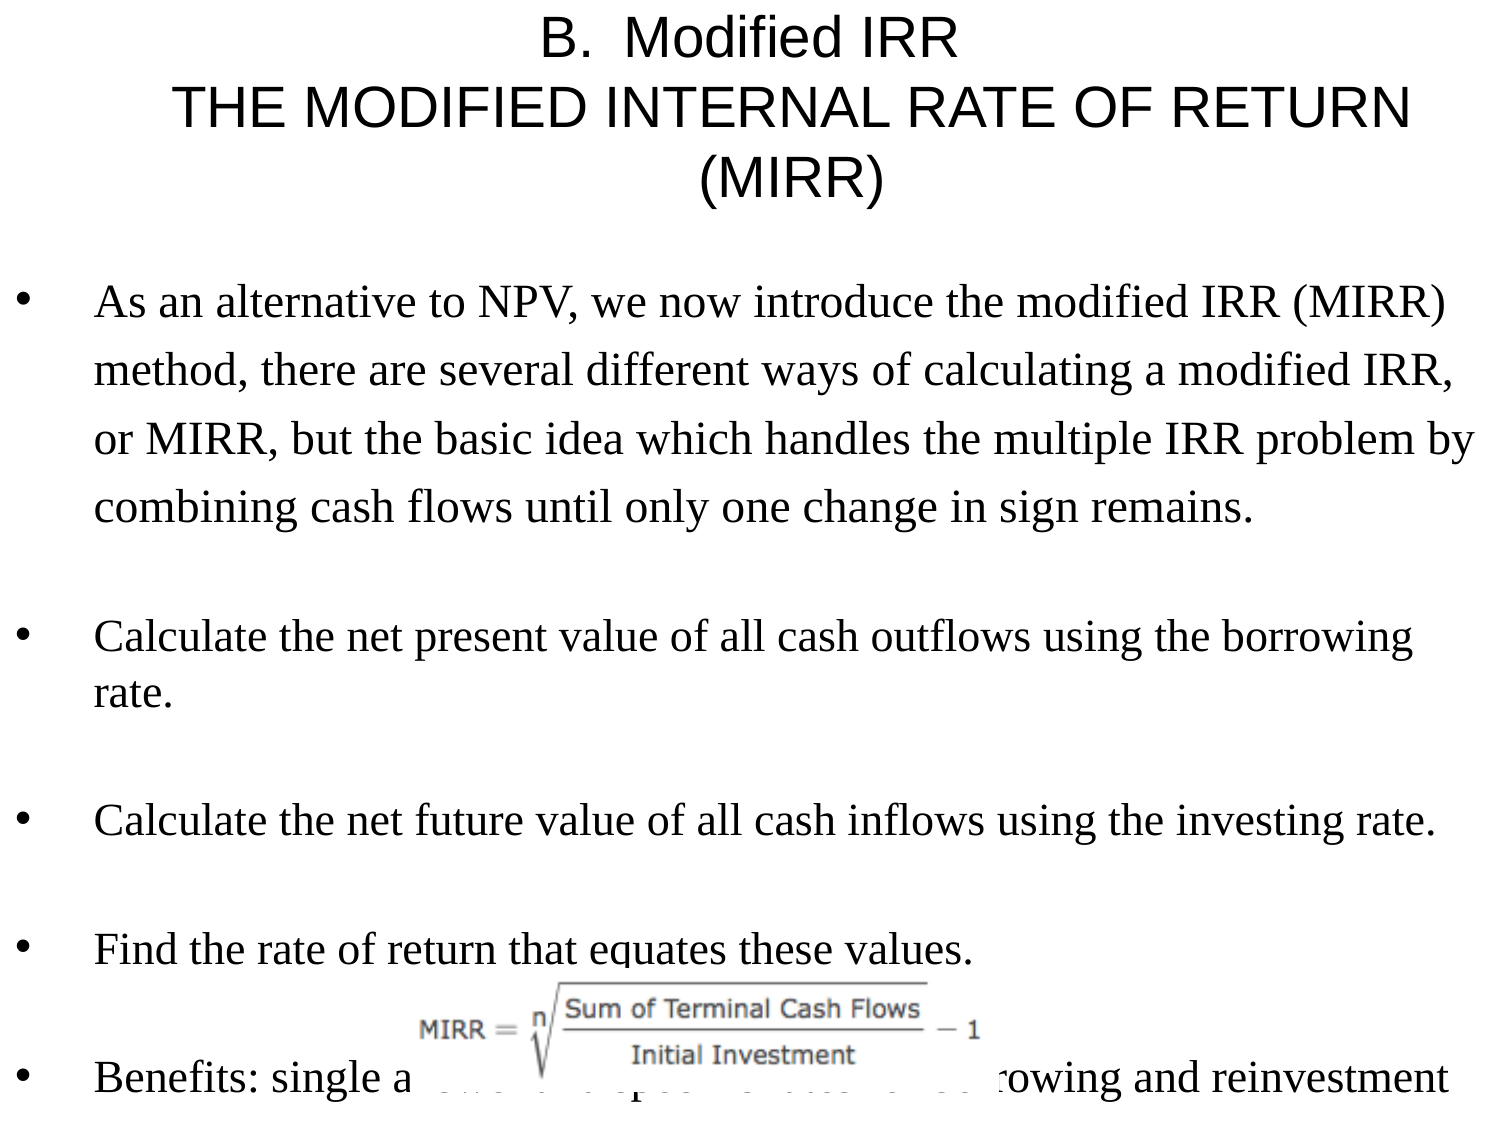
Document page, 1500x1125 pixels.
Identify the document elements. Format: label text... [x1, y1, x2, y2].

picture [410, 968, 999, 1092]
title Modified IRR THE MODIFIED INTERNAL RATE OF RETURN (MIRR) [0, 3, 1500, 183]
list As an alternative to NPV, we now introduce the modified IRR (MIRR) method, there are several different ways of calculating a modified IRR, or MIRR, but the basic idea which handles the multiple IRR problem by combining cash flows until only one change in sign remains. Calculate the net present value of all cash outflows using the borrowing rate. Calculate the net future value of all cash inflows using the investing rate. Find the rate of return that equates these values. Benefits: single answer and specific rates for borrowing and reinvestment [0, 183, 1500, 1125]
